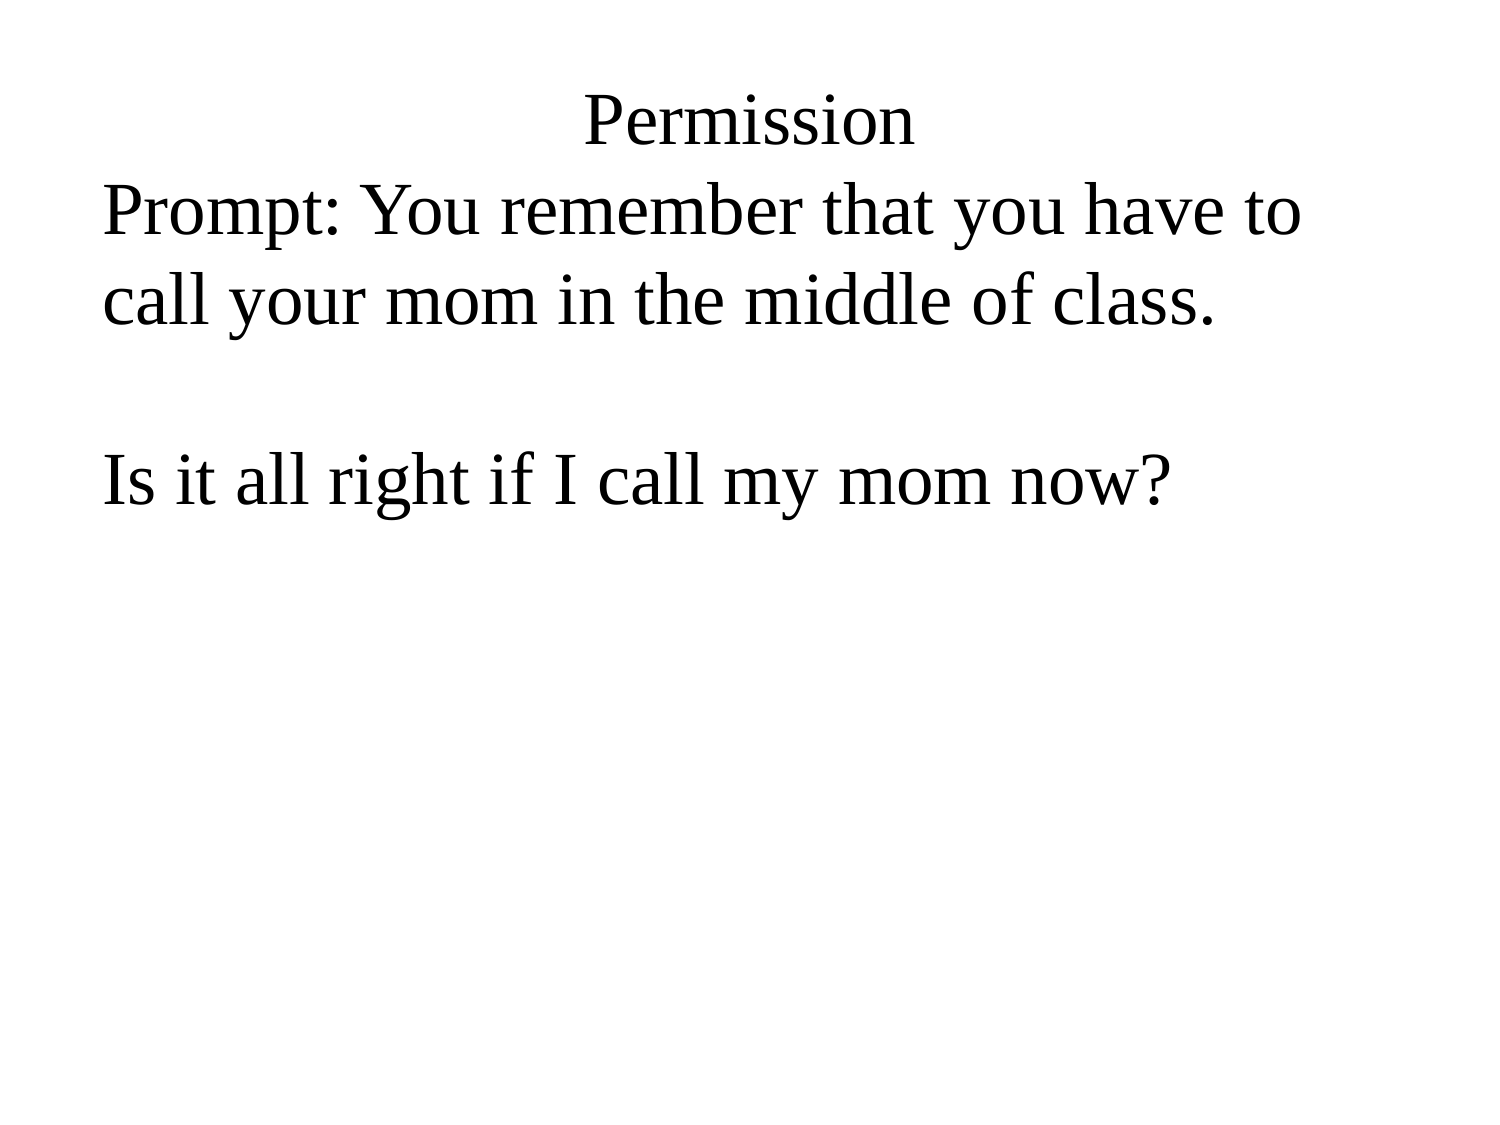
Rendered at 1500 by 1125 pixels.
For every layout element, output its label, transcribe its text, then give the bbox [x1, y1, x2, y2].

text_box Permission Prompt: You remember that you have to call your mom in the middle of class. Is it all right if I call my mom now? [87, 62, 1413, 528]
